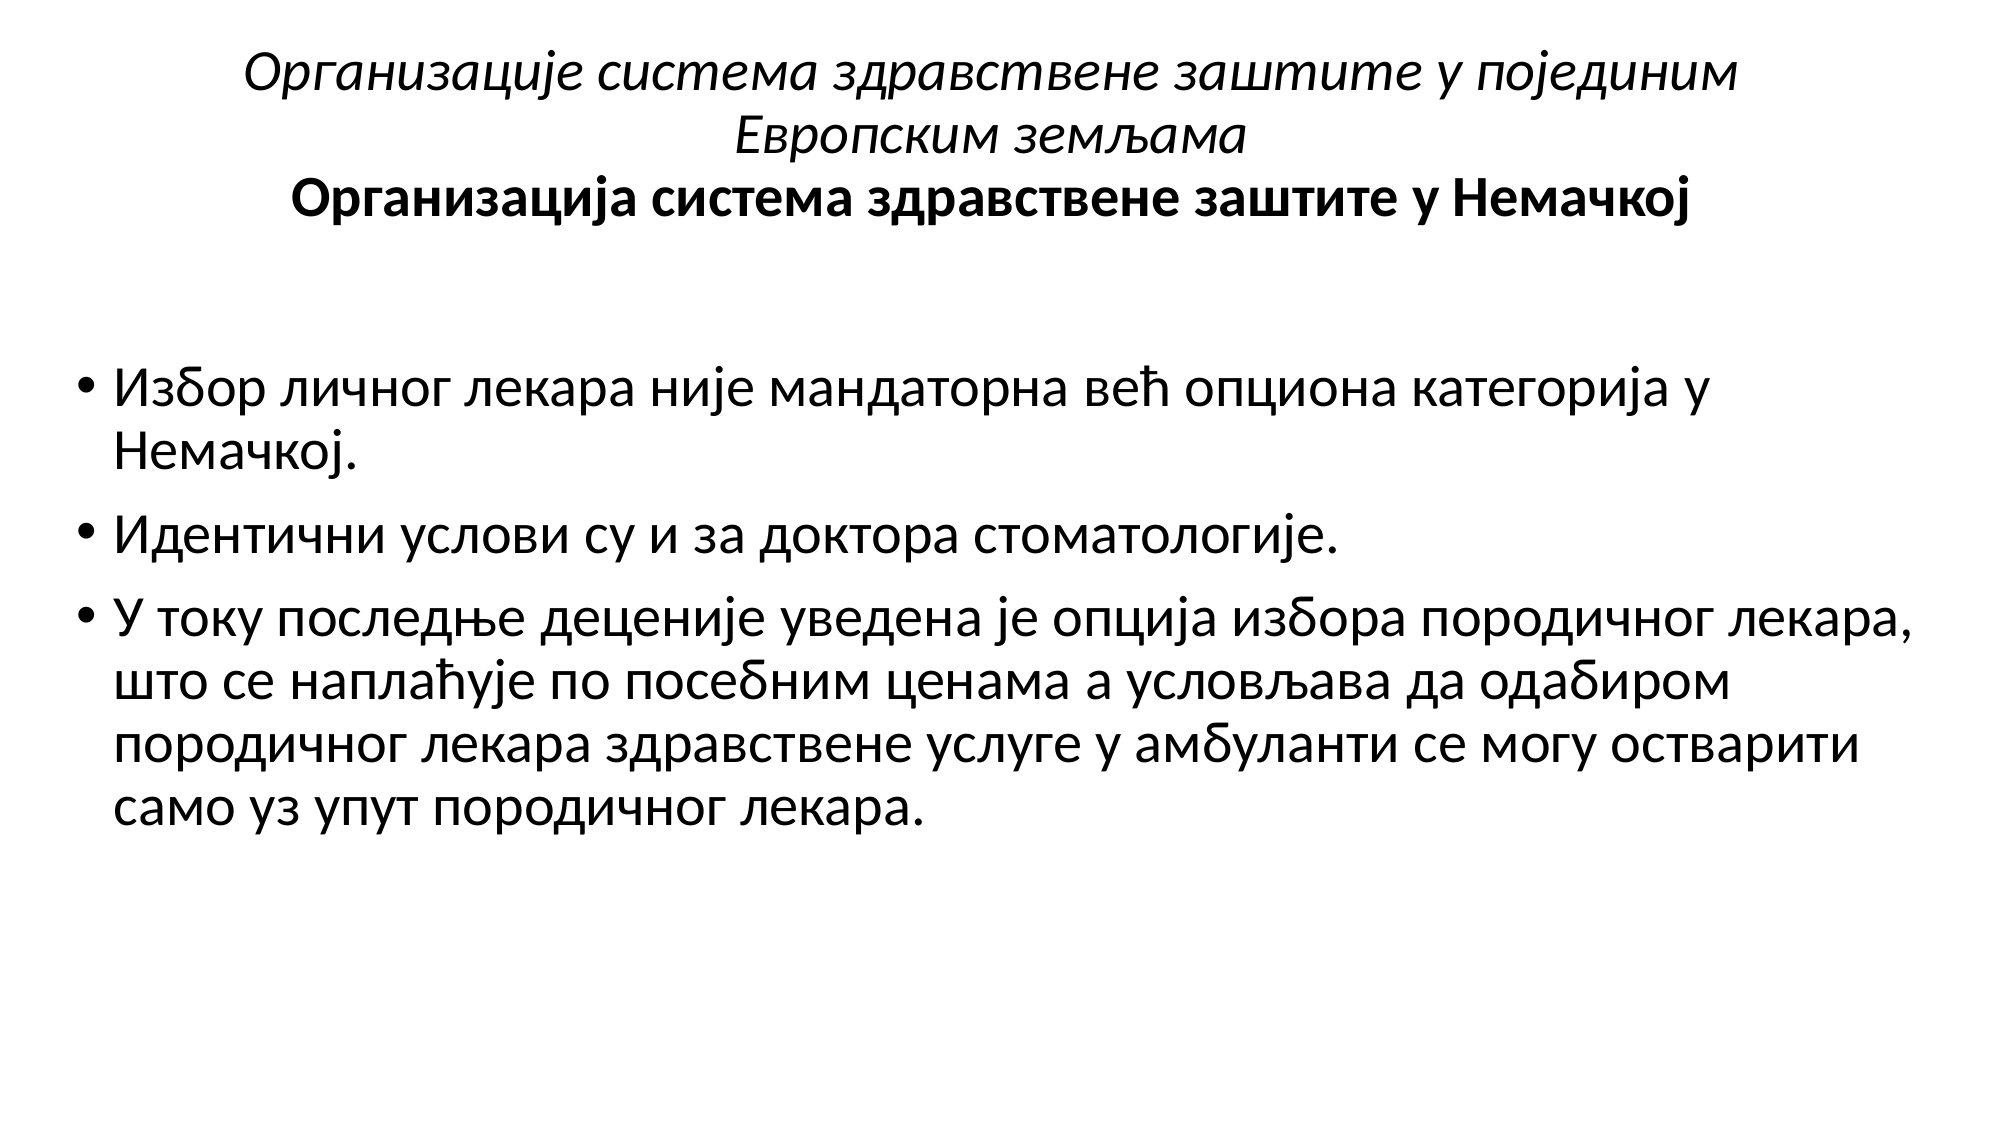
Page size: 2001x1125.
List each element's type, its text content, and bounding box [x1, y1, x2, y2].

list Избор личног лекара није мандаторна већ опциона категорија у Немачкој. Идентични услови су и за доктора стоматологије. У току последње деценије уведена је опција избора породичног лекара, што се наплаћује по посебним ценама а условљава да одабиром породичног лекара здравствене услуге у амбуланти се могу остварити само уз упут породичног лекара. [61, 257, 1942, 1084]
title Организације система здравствене заштите у појединим Европским земљама Организација система здравствене заштите у Немачкој [129, 26, 1854, 244]
